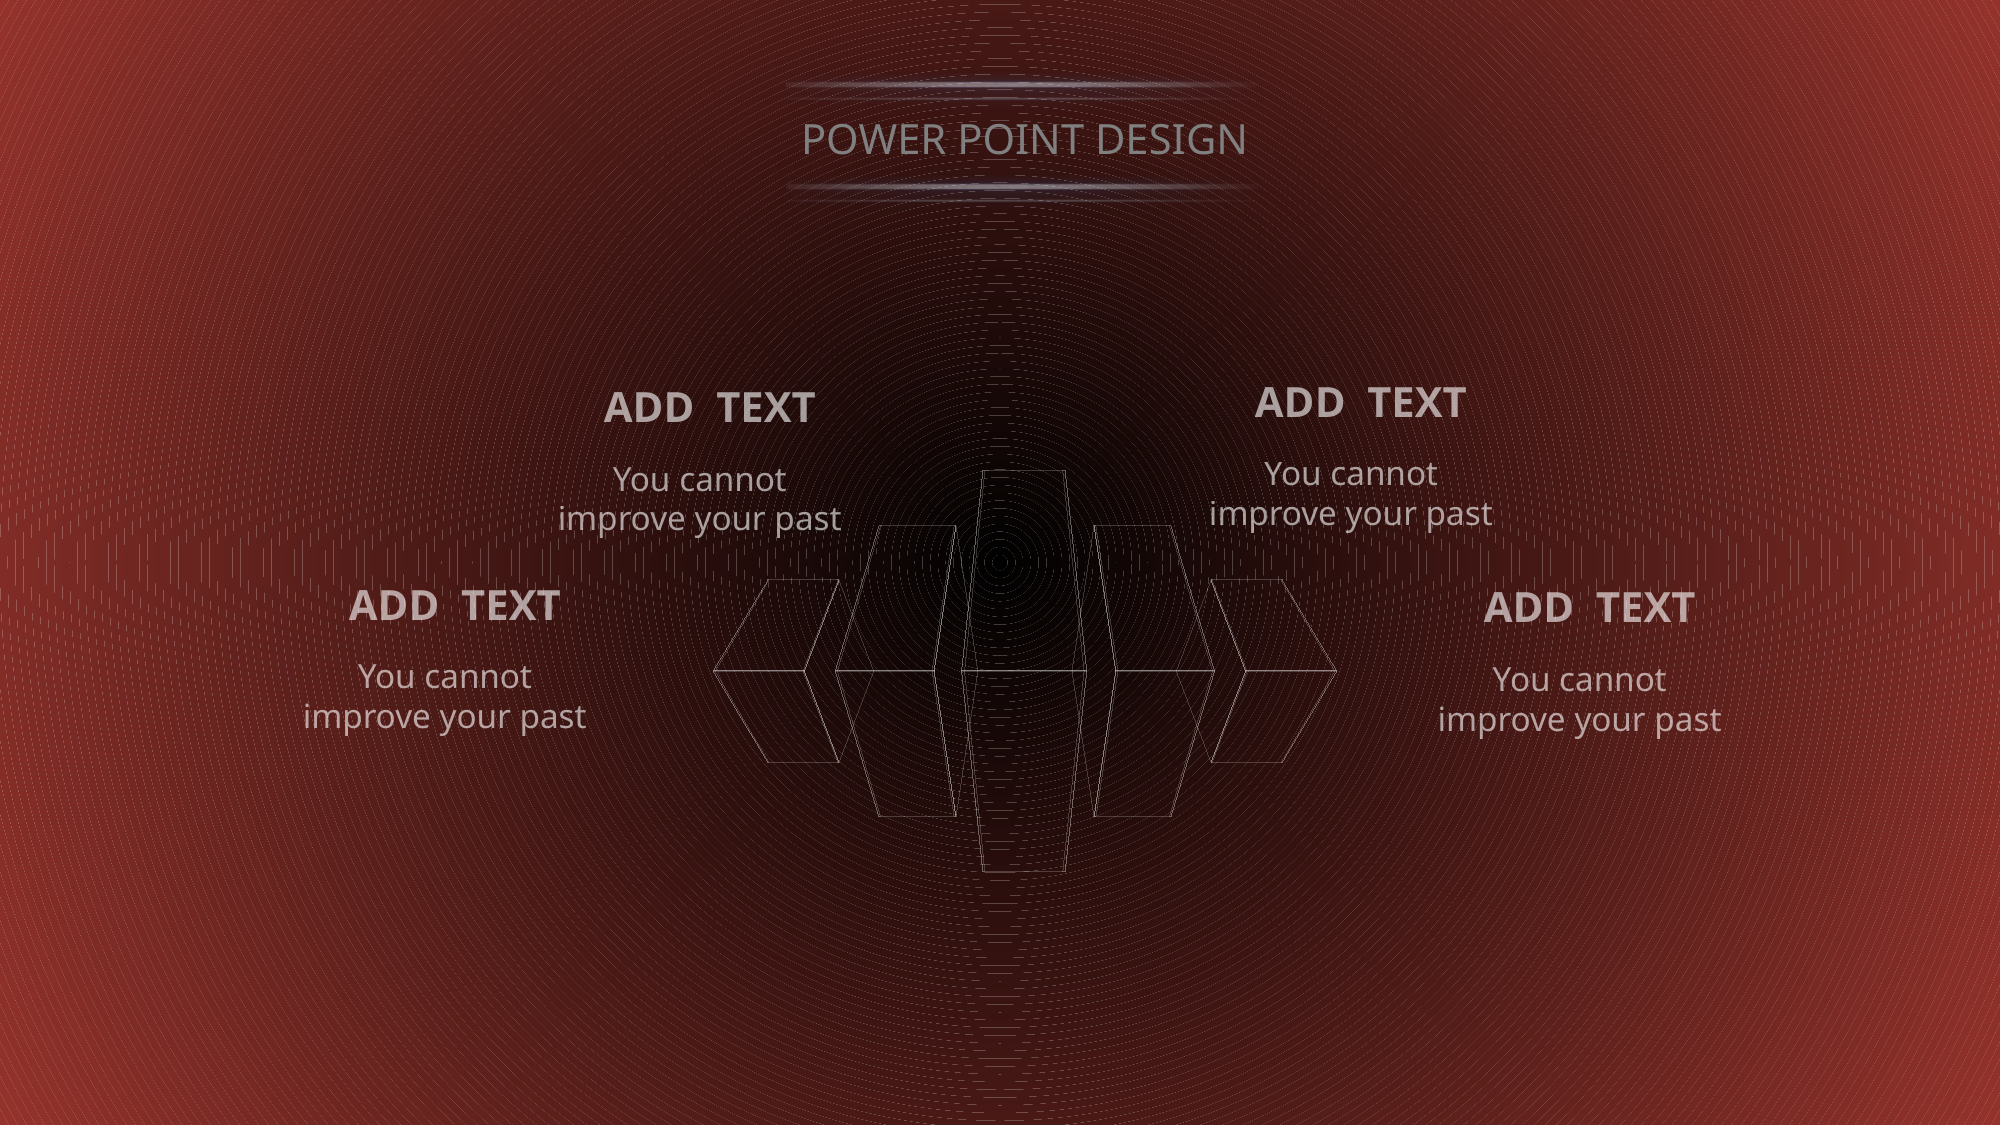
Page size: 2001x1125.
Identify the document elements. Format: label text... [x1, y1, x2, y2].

text_box You cannot improve your past [1189, 445, 1513, 540]
text_box [1281, 579, 1337, 763]
text_box You cannot improve your past [1417, 650, 1742, 746]
text_box [1169, 525, 1215, 817]
text_box [717, 672, 837, 763]
text_box ADD TEXT [1240, 368, 1482, 433]
text_box [717, 579, 837, 670]
text_box POWER POINT DESIGN [786, 105, 1327, 171]
text_box You cannot improve your past [283, 647, 607, 743]
text_box [1062, 470, 1087, 872]
text_box [1198, 579, 1245, 762]
text_box [835, 525, 881, 817]
text_box [1081, 526, 1115, 816]
text_box [838, 525, 954, 670]
picture [747, 65, 1292, 131]
text_box [965, 672, 1083, 872]
text_box ADD TEXT [1468, 573, 1711, 639]
text_box [1096, 525, 1212, 670]
text_box [713, 579, 769, 763]
text_box [839, 672, 954, 817]
text_box [805, 579, 852, 763]
text_box [965, 470, 1083, 670]
text_box You cannot improve your past [538, 450, 862, 545]
text_box [1094, 525, 1118, 817]
text_box [1096, 672, 1211, 817]
text_box ADD TEXT [589, 373, 831, 439]
text_box [932, 525, 956, 817]
text_box [961, 470, 985, 872]
text_box [1213, 672, 1333, 763]
text_box ADD TEXT [334, 570, 576, 636]
text_box [935, 525, 968, 817]
picture [748, 167, 1293, 234]
text_box [1213, 579, 1333, 670]
